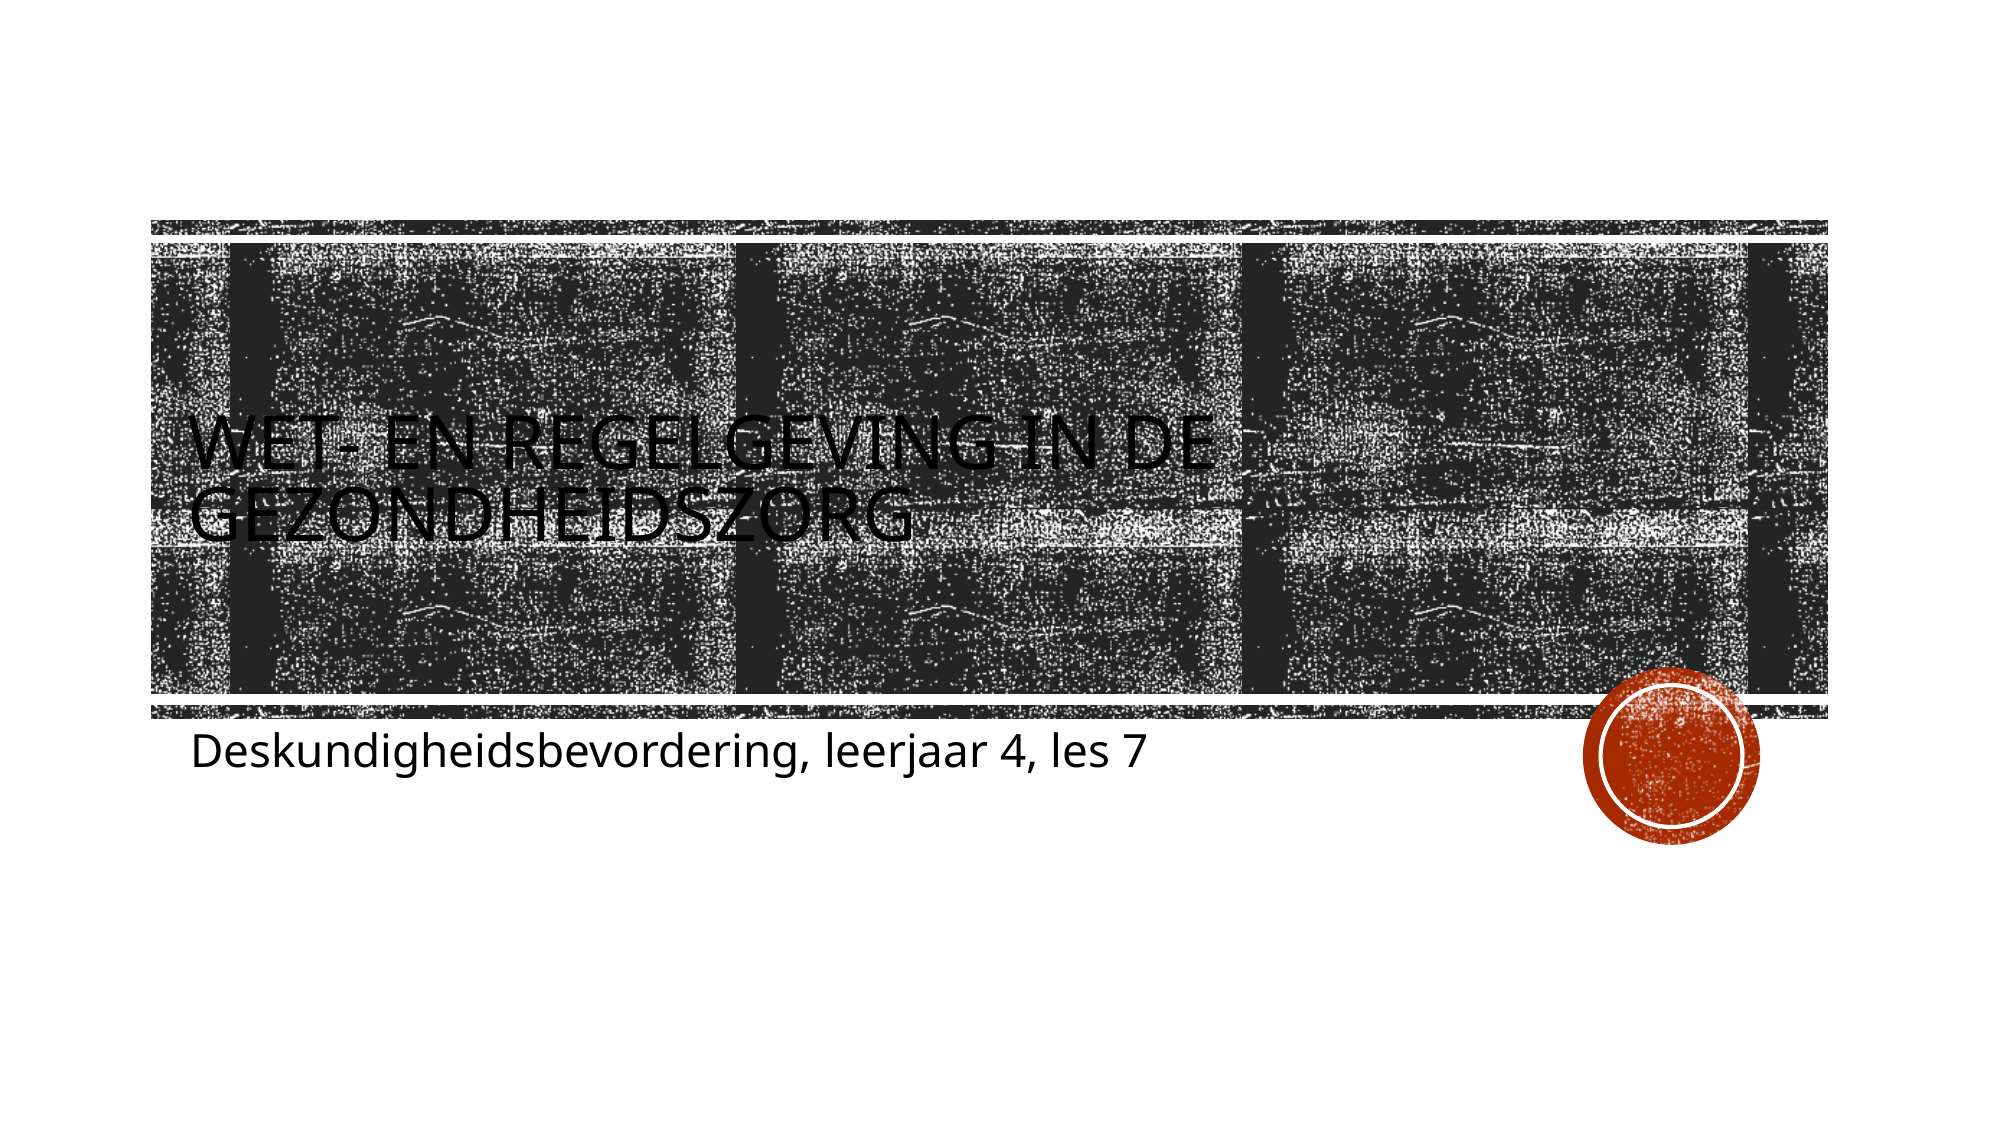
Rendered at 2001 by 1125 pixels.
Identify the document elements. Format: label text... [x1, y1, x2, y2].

title Wet- en regelgeving in de gezondheidszorg [172, 234, 1808, 733]
subtitle Deskundigheidsbevordering, leerjaar 4, les 7 [175, 720, 1470, 896]
